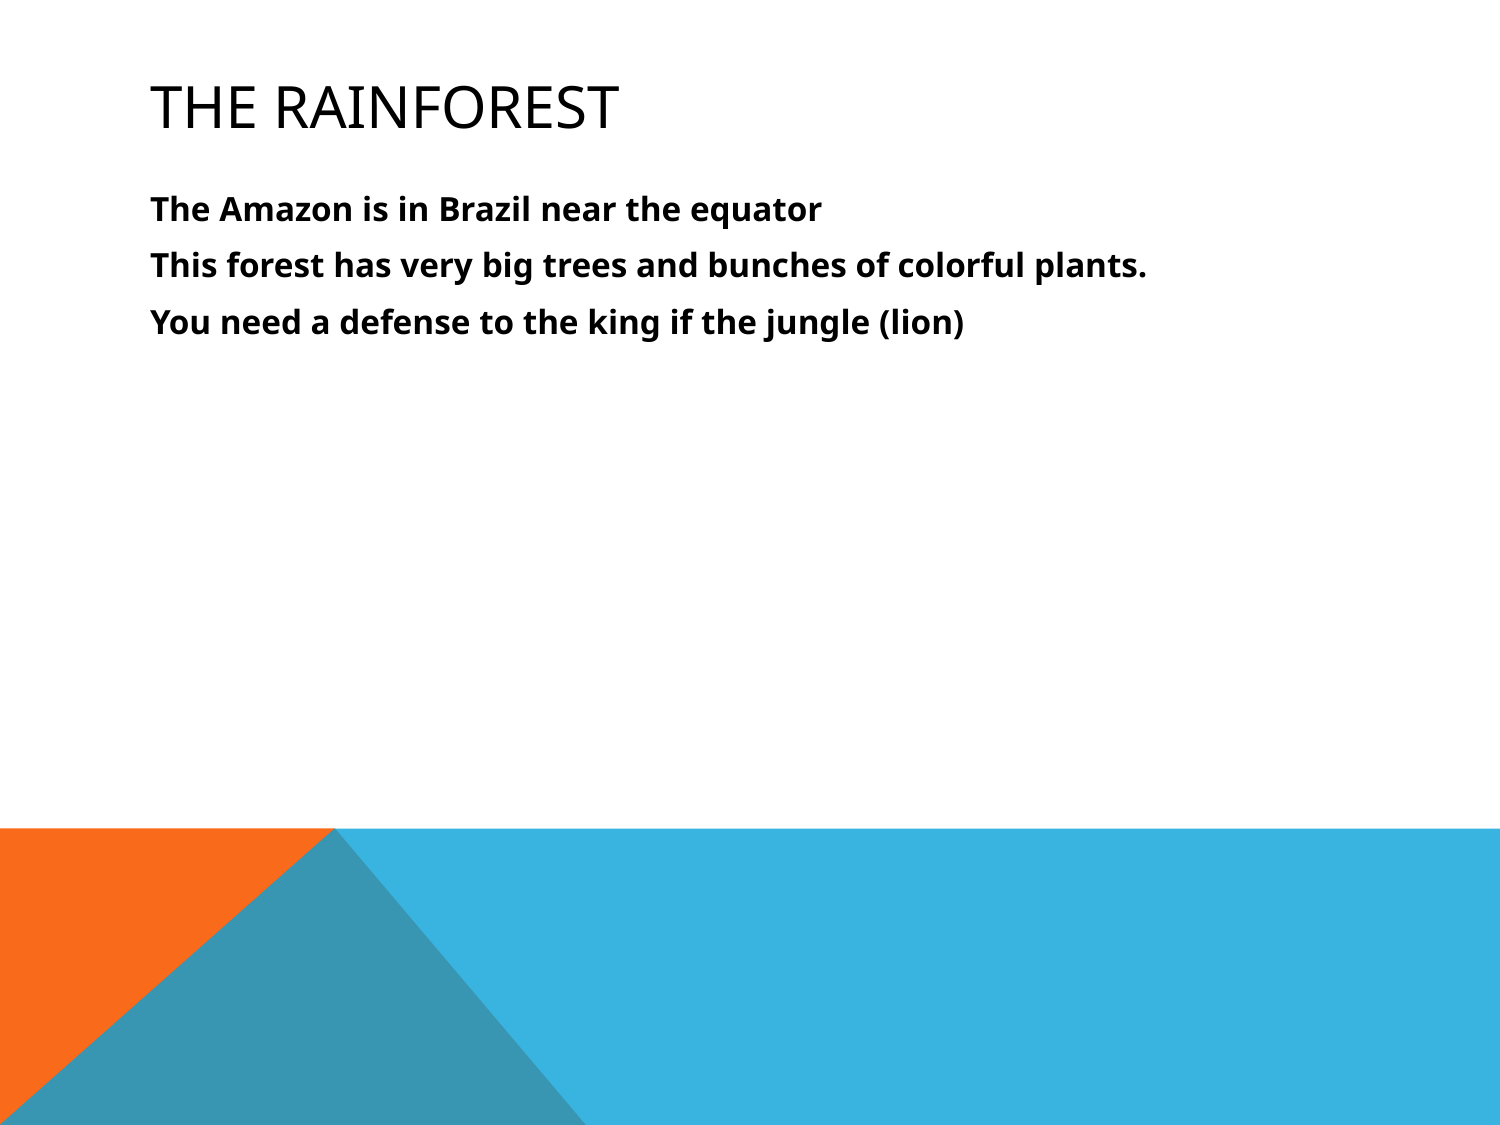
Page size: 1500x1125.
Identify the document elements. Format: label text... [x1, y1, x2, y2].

title The Rainforest [135, 60, 1369, 150]
list The Amazon is in Brazil near the equator This forest has very big trees and bunches of colorful plants. You need a defense to the king if the jungle (lion) [135, 180, 1369, 768]
